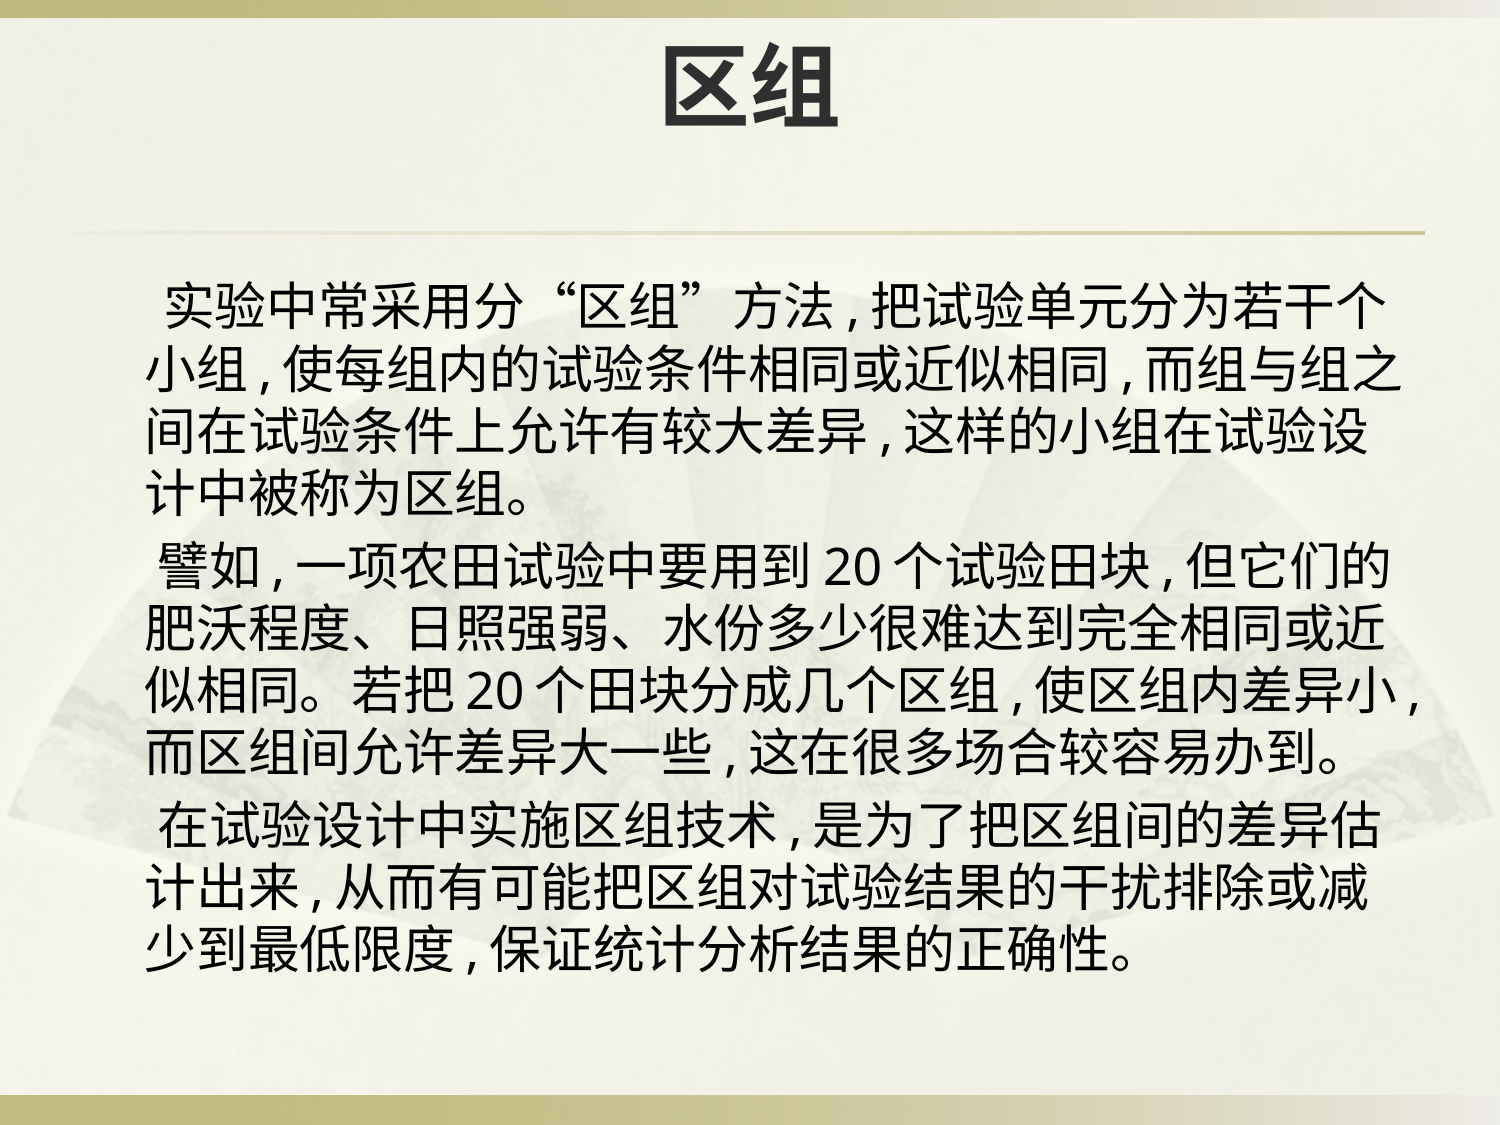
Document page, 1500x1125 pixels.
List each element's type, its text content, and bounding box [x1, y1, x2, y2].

list 实验中常采用分“区组”方法,把试验单元分为若干个小组,使每组内的试验条件相同或近似相同,而组与组之间在试验条件上允许有较大差异,这样的小组在试验设计中被称为区组。 譬如,一项农田试验中要用到20个试验田块,但它们的肥沃程度、日照强弱、水份多少很难达到完全相同或近似相同。若把20个田块分成几个区组,使区组内差异小,而区组间允许差异大一些,这在很多场合较容易办到。 在试验设计中实施区组技术,是为了把区组间的差异估计出来,从而有可能把区组对试验结果的干扰排除或减少到最低限度,保证统计分析结果的正确性。 [75, 262, 1425, 1032]
title 区组 [75, 45, 1425, 233]
